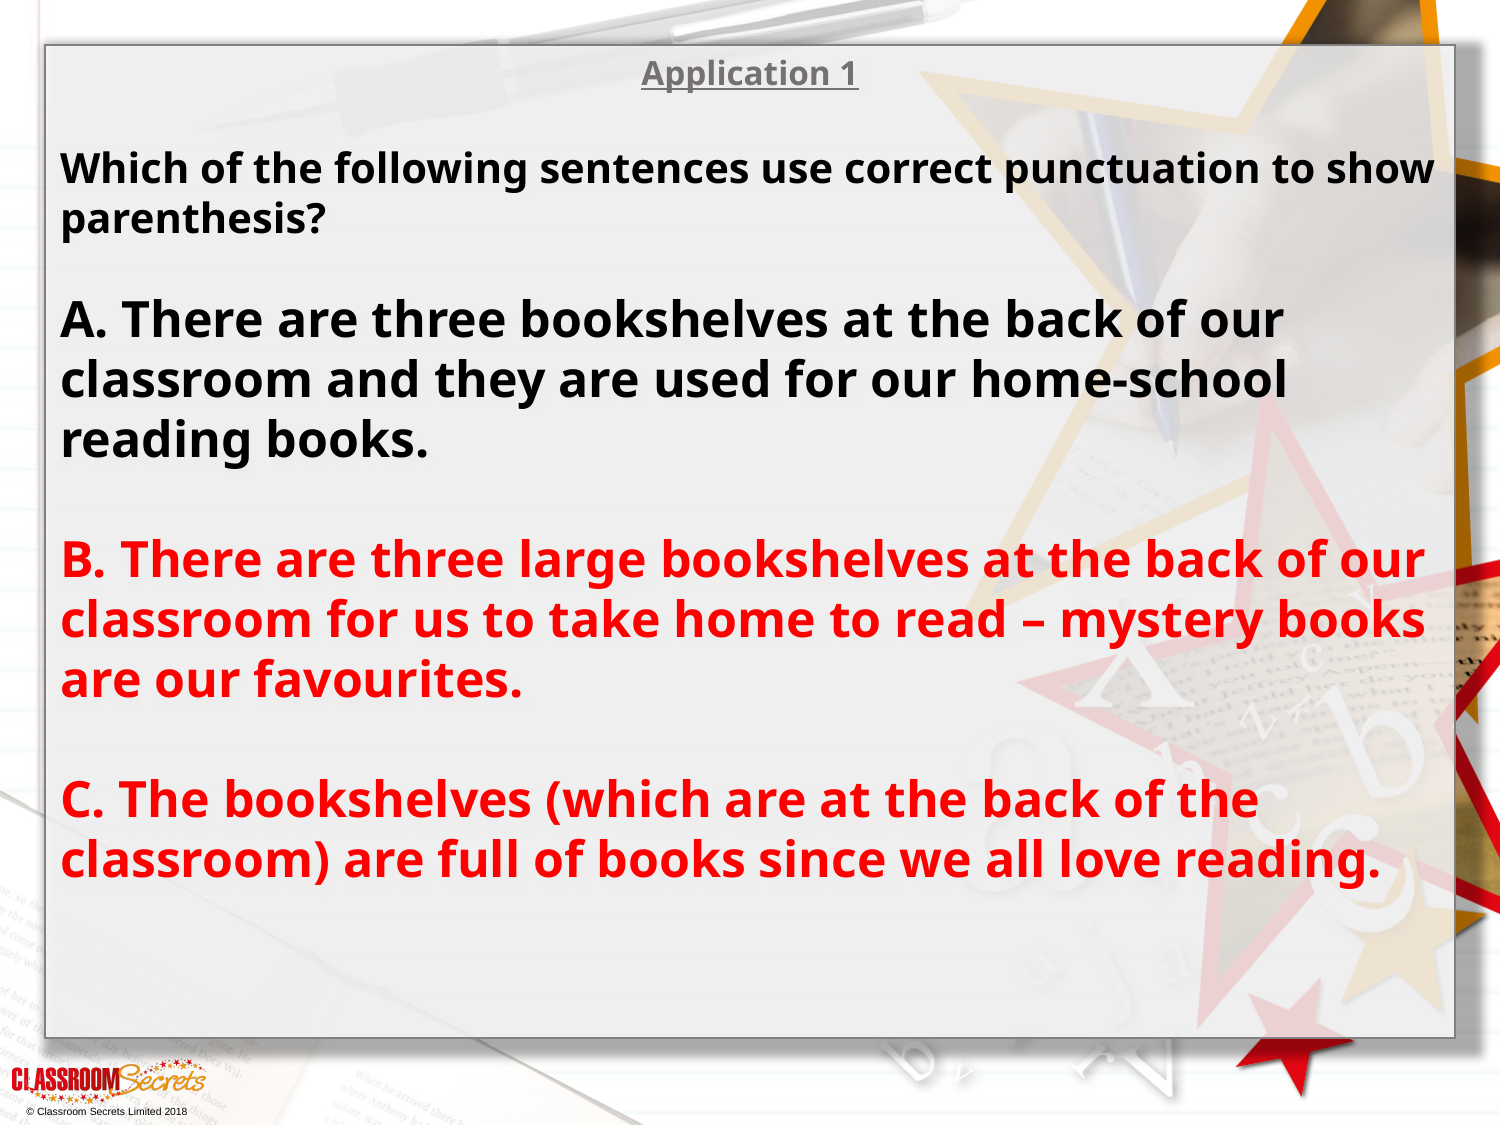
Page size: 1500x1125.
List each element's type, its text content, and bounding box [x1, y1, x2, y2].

text_box Application 1 Which of the following sentences use correct punctuation to show parenthesis? A. There are three bookshelves at the back of our classroom and they are used for our home-school reading books. B. There are three large bookshelves at the back of our classroom for us to take home to read – mystery books are our favourites. C. The bookshelves (which are at the back of the classroom) are full of books since we all love reading. [44, 44, 1456, 1039]
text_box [11, 1058, 207, 1125]
picture [0, 0, 1500, 1125]
